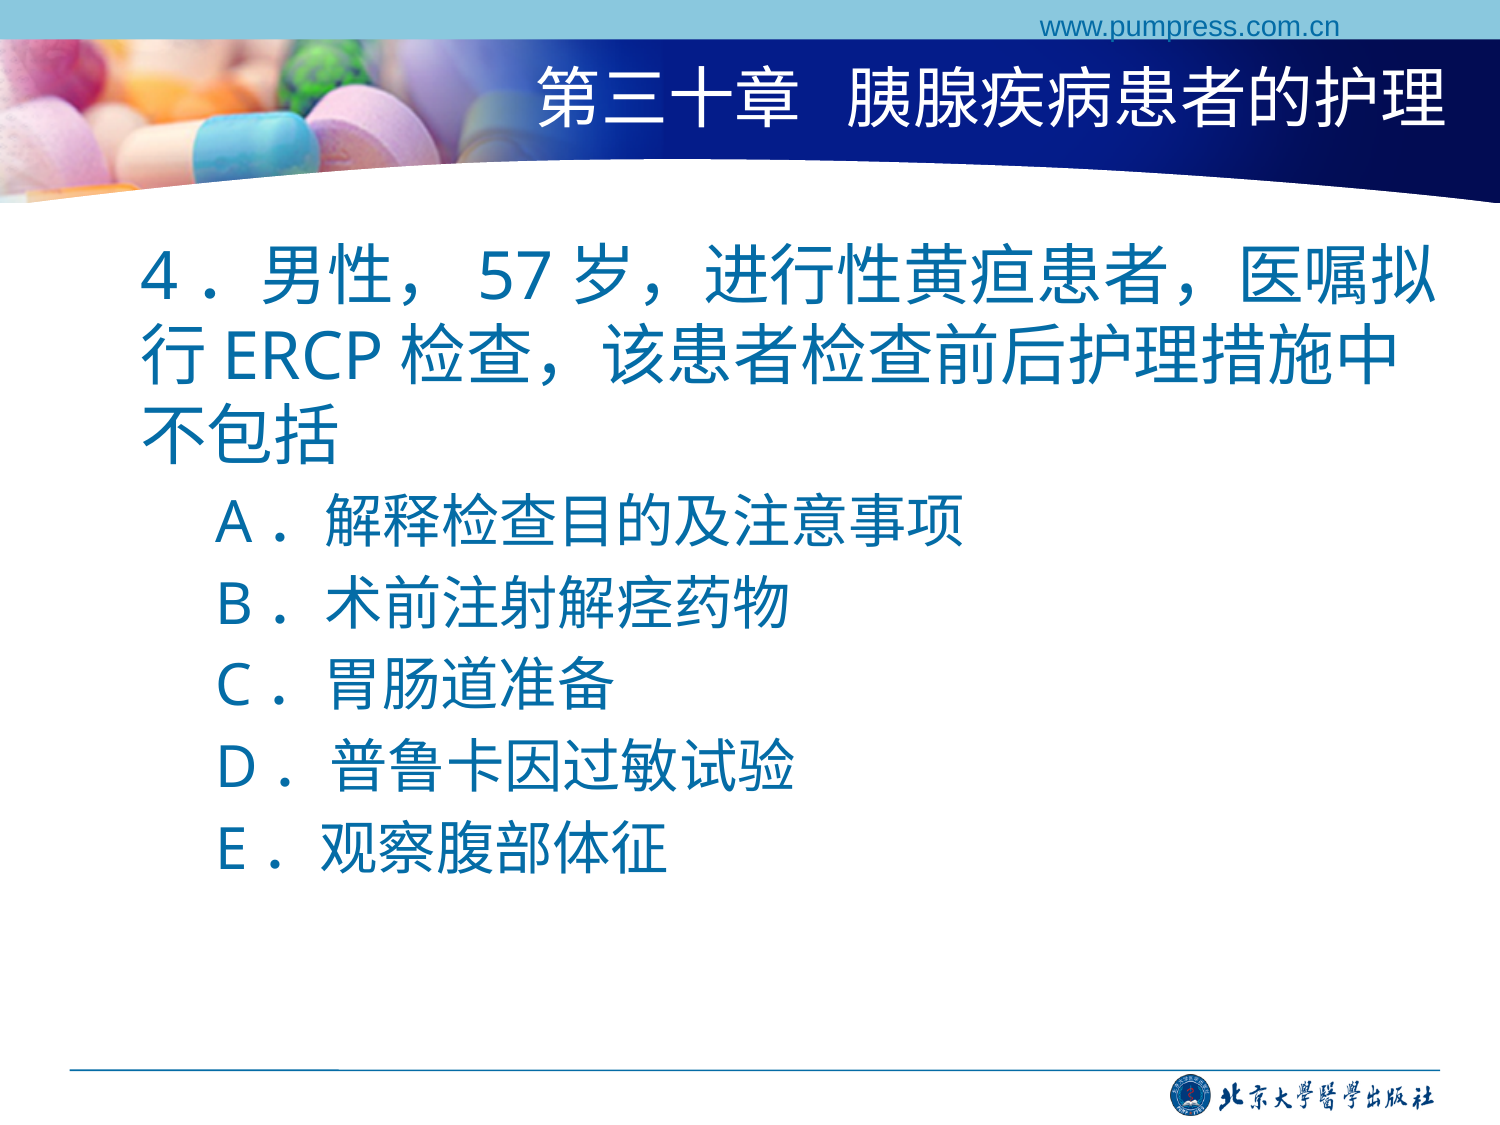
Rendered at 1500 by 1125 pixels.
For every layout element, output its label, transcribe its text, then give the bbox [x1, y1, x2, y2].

list 4．男性，57岁，进行性黄疸患者，医嘱拟行ERCP检查，该患者检查前后护理措施中不包括 A．解释检查目的及注意事项 B．术前注射解痉药物 C．胃肠道准备 D．普鲁卡因过敏试验 E．观察腹部体征 [49, 224, 1463, 1026]
slide_number www.pumpress.com.cn [1025, 0, 1463, 38]
title 第三十章 胰腺疾病患者的护理 [137, 49, 1463, 143]
picture [0, 40, 1500, 203]
picture [1170, 1074, 1436, 1118]
